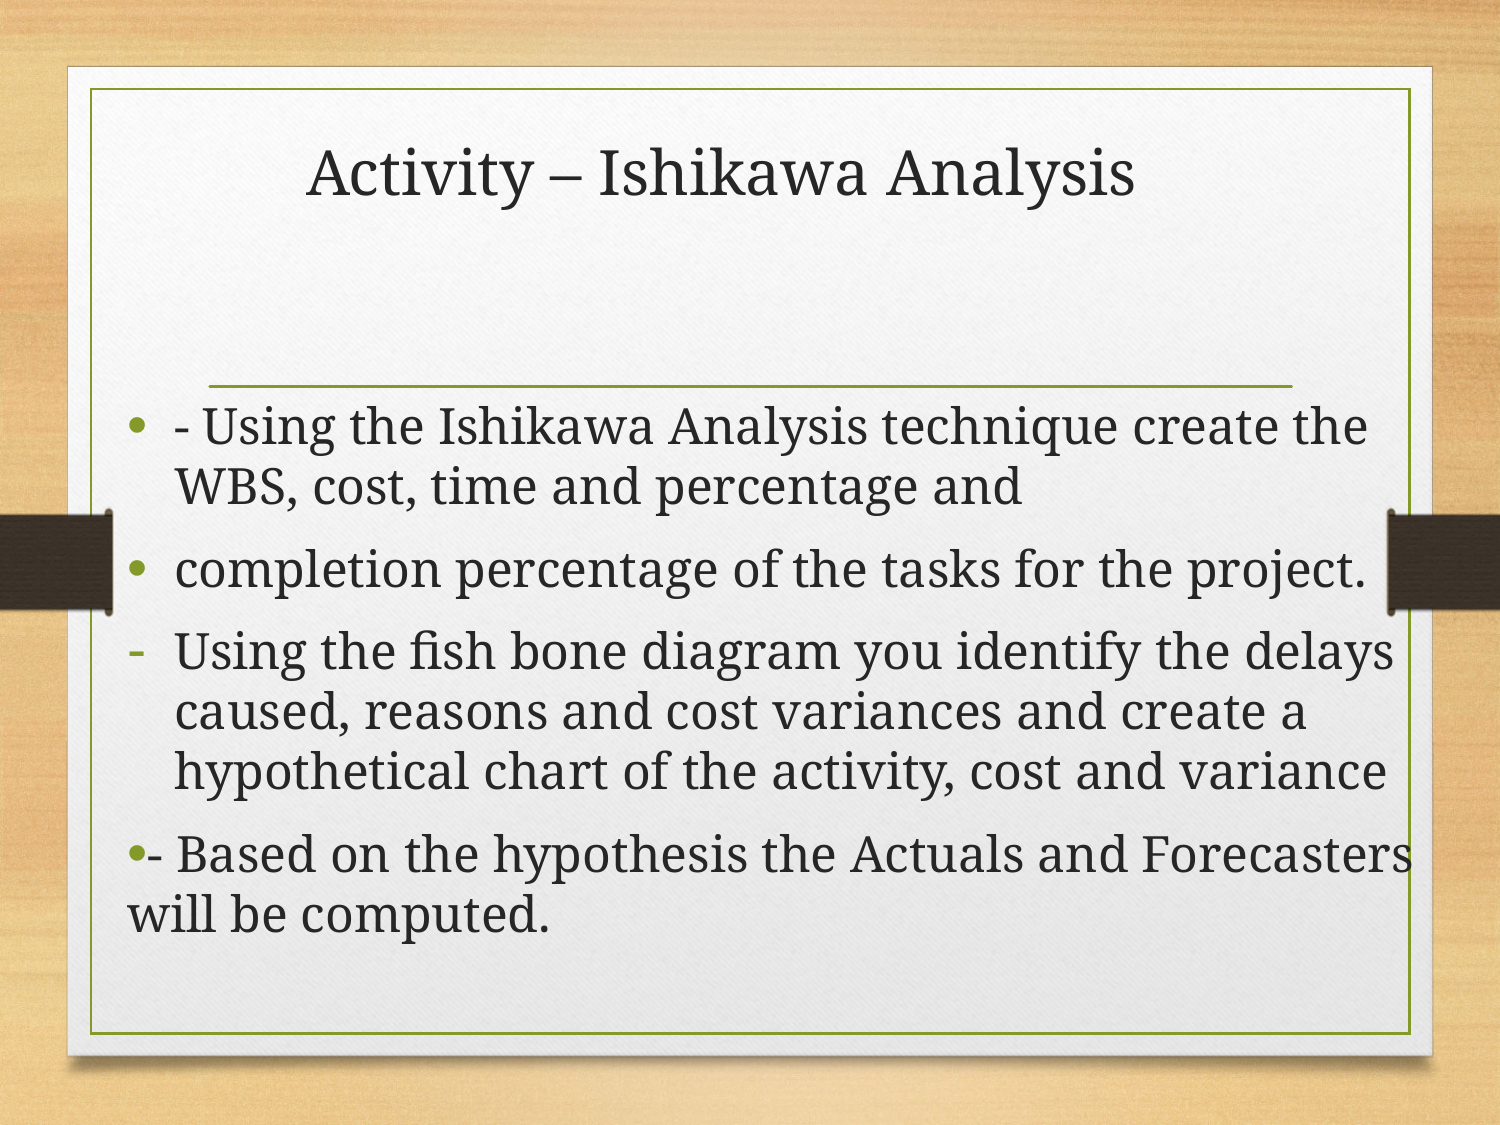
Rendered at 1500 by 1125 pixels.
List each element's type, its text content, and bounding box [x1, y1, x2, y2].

picture [0, 0, 1500, 1125]
list - Using the Ishikawa Analysis technique create the WBS, cost, time and percentage and completion percentage of the tasks for the project. Using the fish bone diagram you identify the delays caused, reasons and cost variances and create a hypothetical chart of the activity, cost and variance - Based on the hypothesis the Actuals and Forecasters will be computed. [112, 387, 1432, 975]
title Activity – Ishikawa Analysis [62, 125, 1382, 215]
